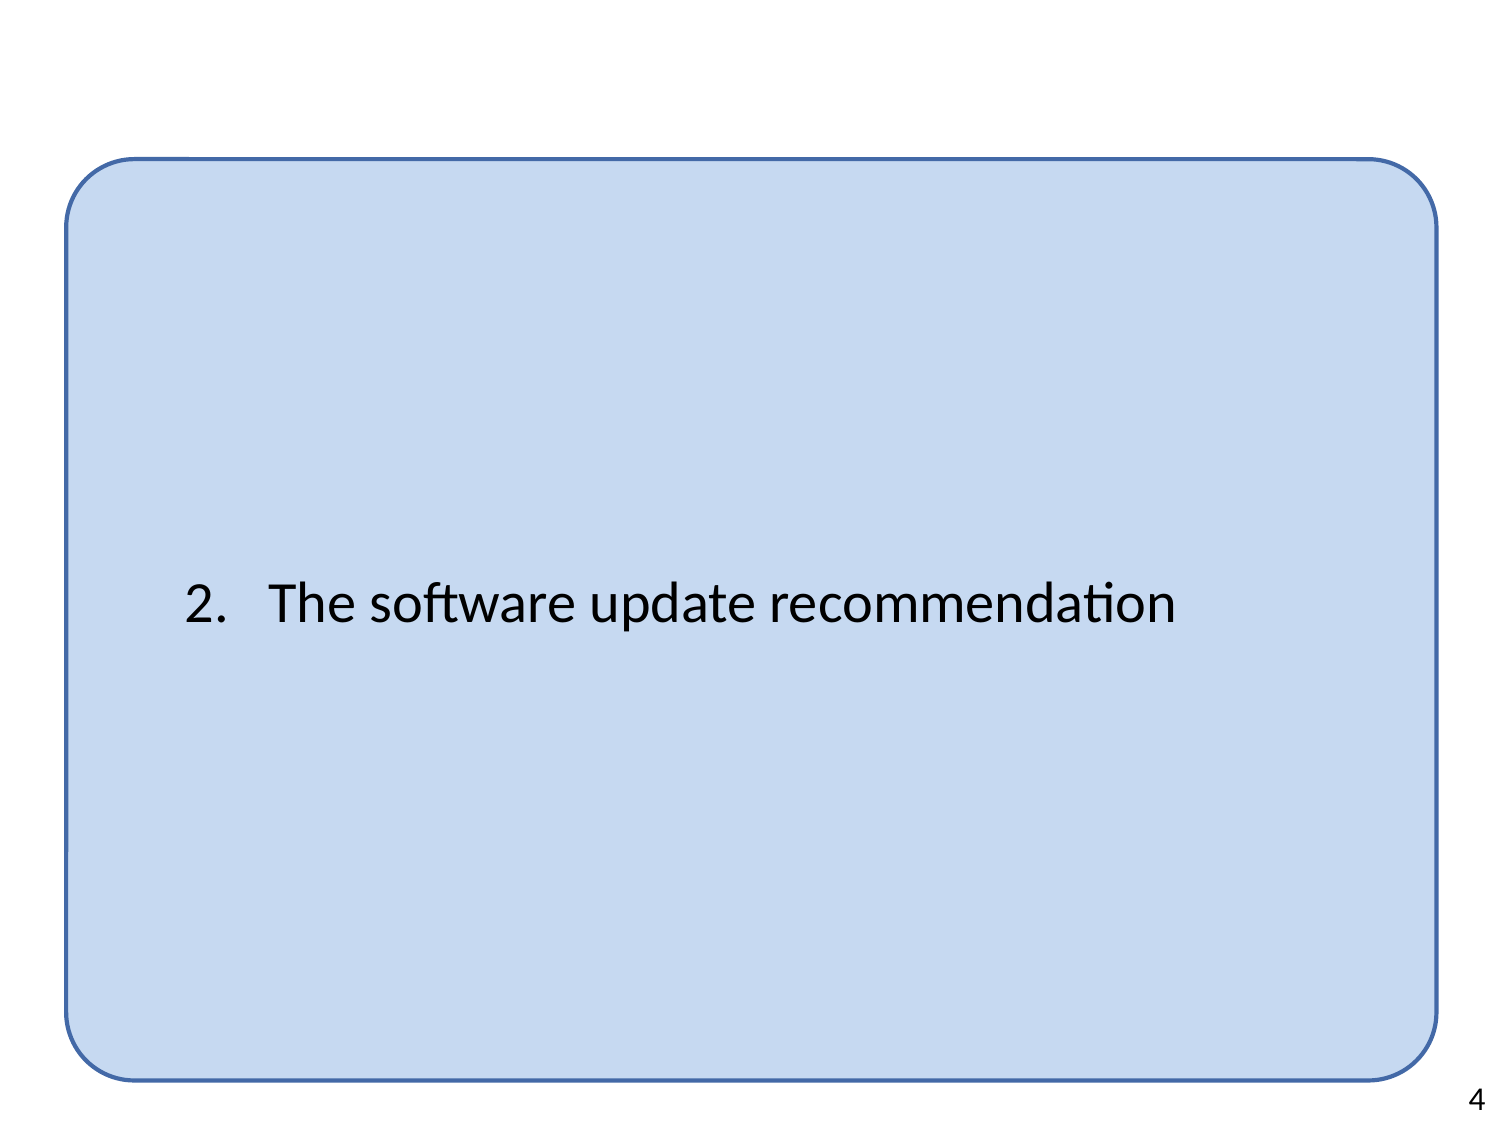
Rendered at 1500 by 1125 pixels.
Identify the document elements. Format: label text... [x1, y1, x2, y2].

text_box 2. The software update recommendation [169, 557, 1328, 712]
text_box [64, 156, 1439, 1083]
